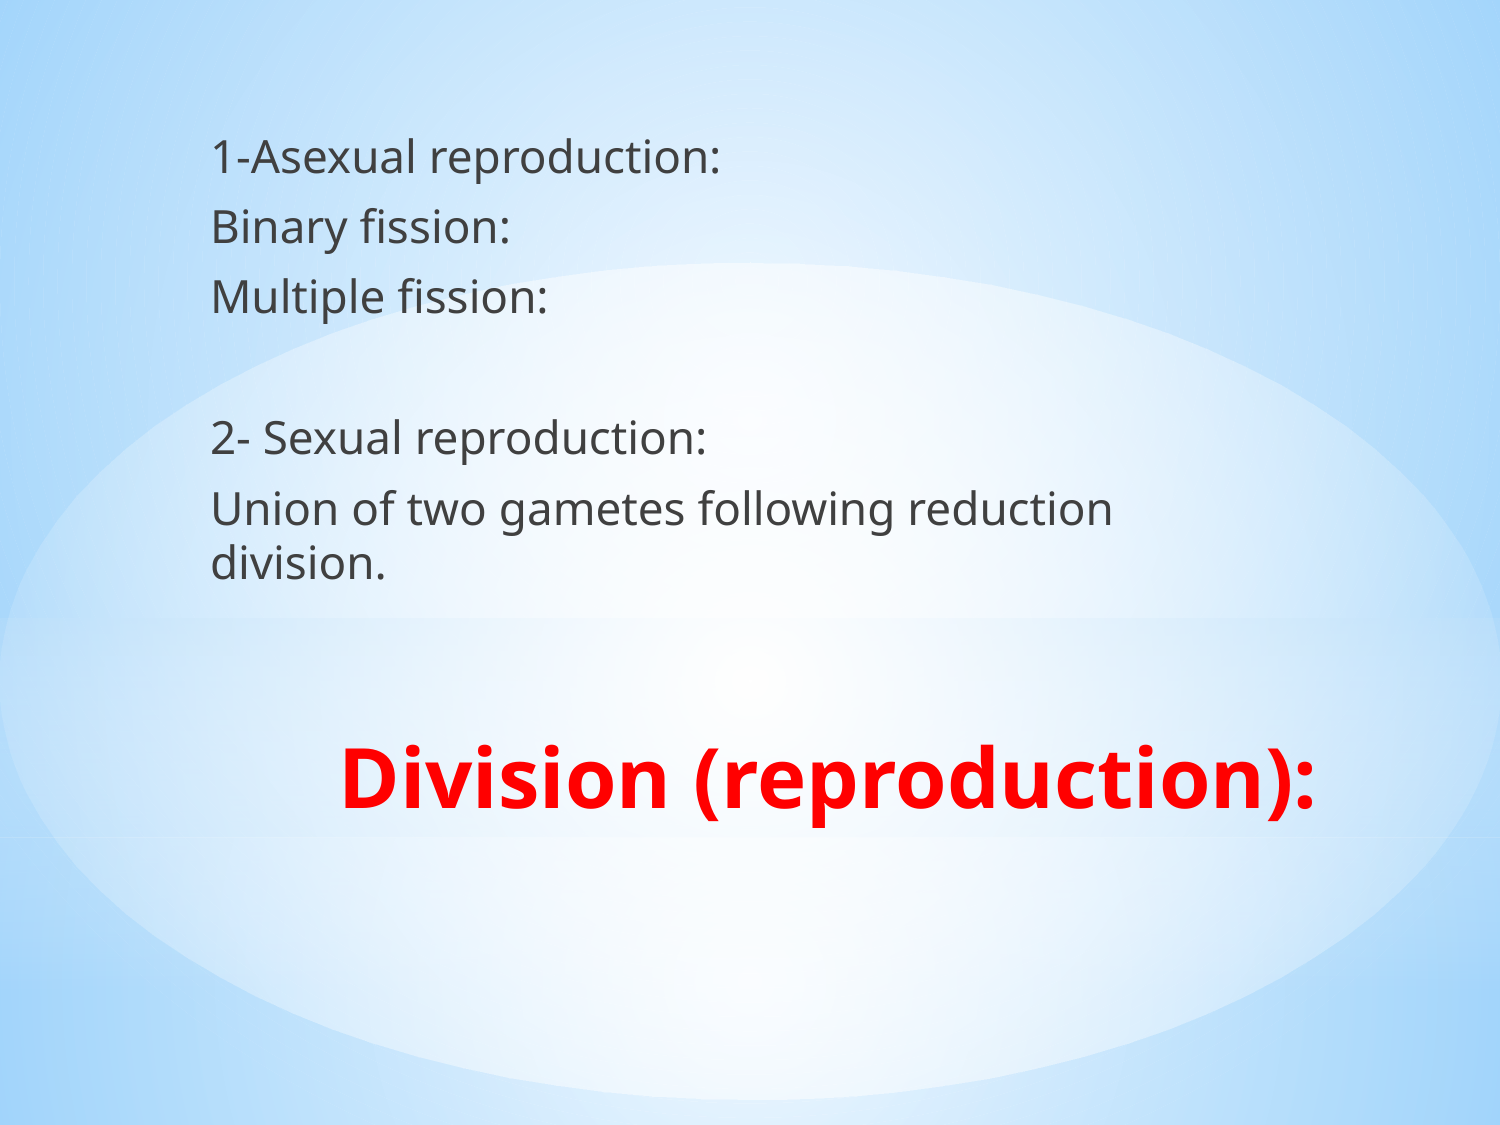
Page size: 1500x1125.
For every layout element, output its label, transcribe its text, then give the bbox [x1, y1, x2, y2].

title Division (reproduction): [294, 717, 1363, 905]
list 1-Asexual reproduction: Binary fission: Multiple fission: 2- Sexual reproduction: Union of two gametes following reduction division. [187, 120, 1238, 690]
